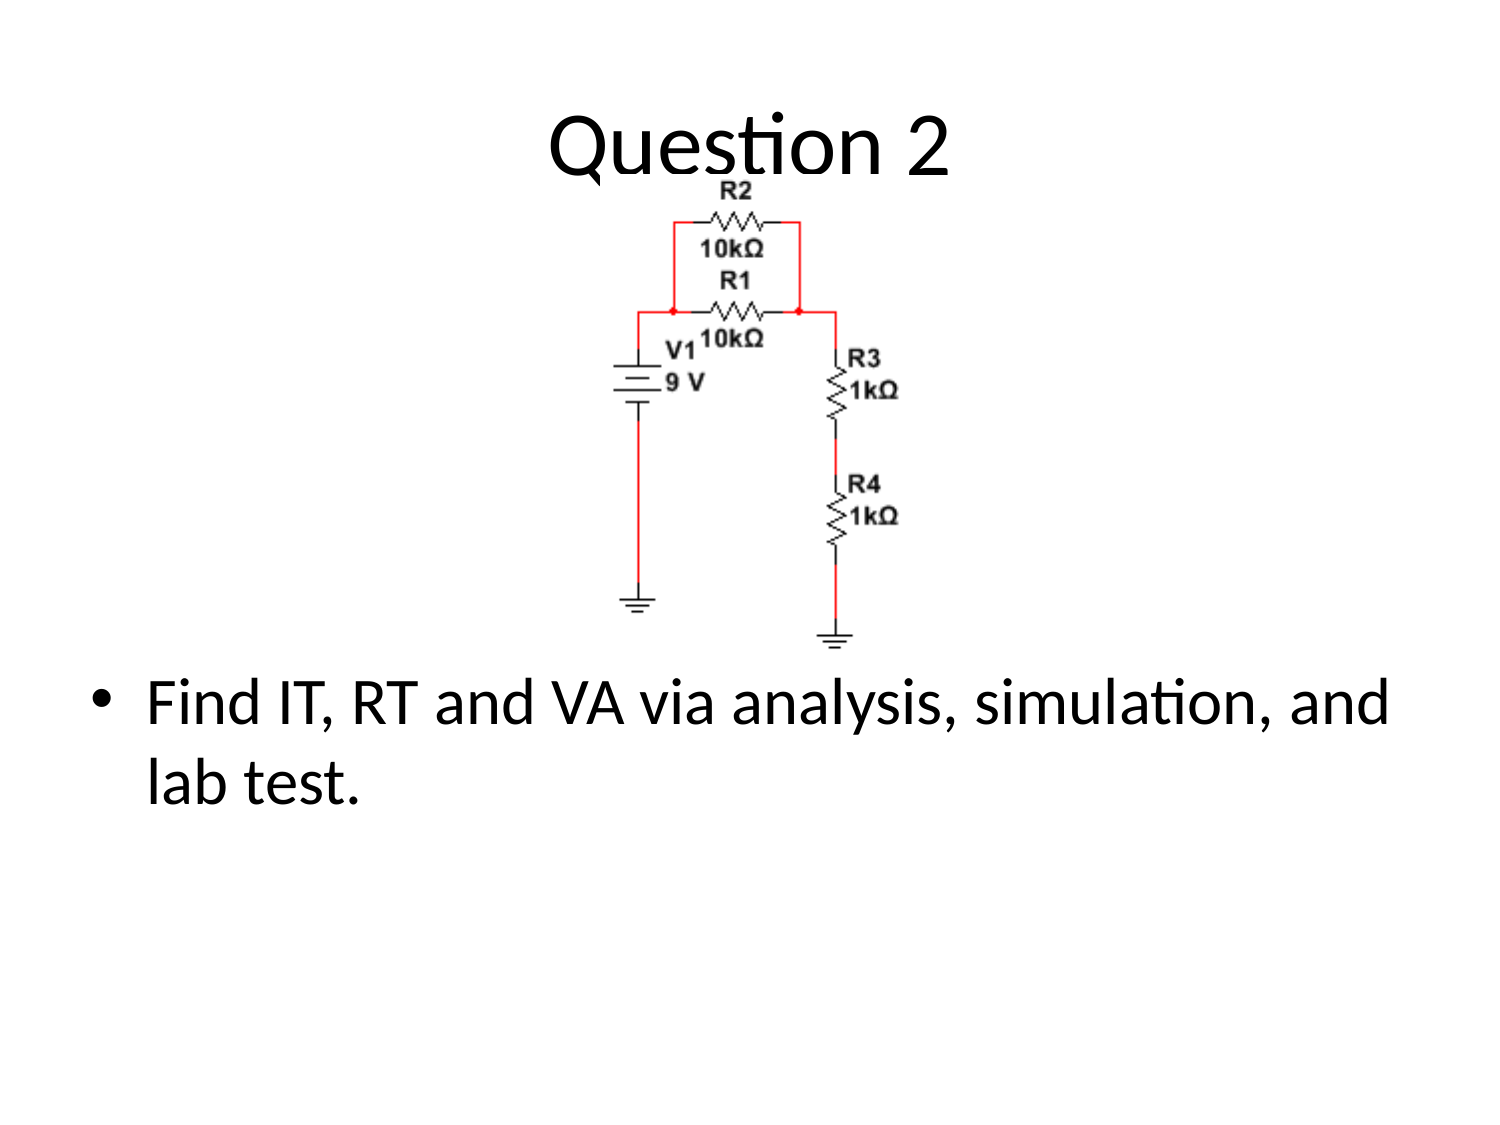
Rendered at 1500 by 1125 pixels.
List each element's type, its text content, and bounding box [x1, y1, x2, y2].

picture [599, 174, 909, 673]
list Find IT, RT and VA via analysis, simulation, and lab test. [75, 650, 1425, 1005]
title Question 2 [75, 45, 1425, 233]
